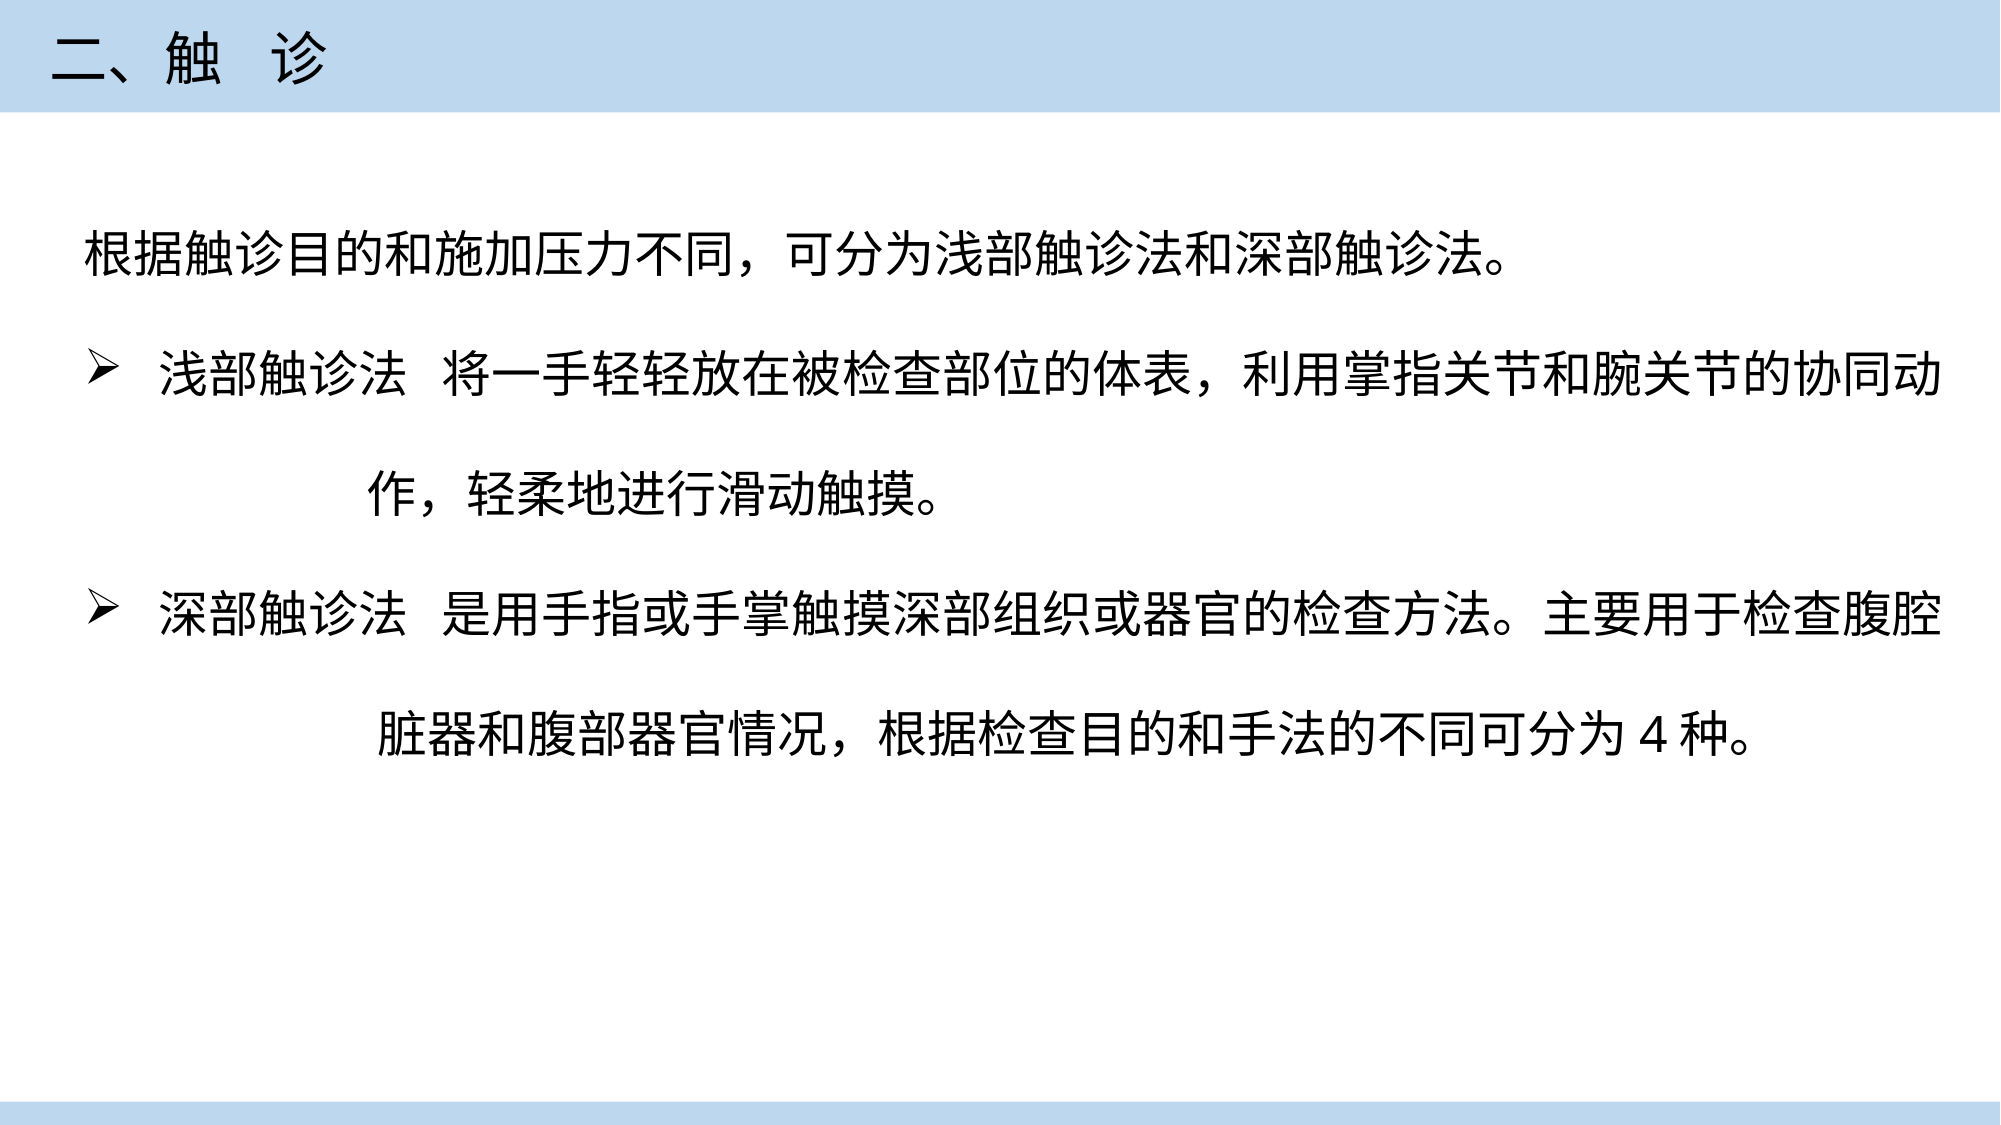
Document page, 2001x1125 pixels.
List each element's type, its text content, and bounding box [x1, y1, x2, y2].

text_box 根据触诊目的和施加压力不同，可分为浅部触诊法和深部触诊法。 浅部触诊法 将一手轻轻放在被检查部位的体表，利用掌指关节和腕关节的协同动 作，轻柔地进行滑动触摸。 深部触诊法 是用手指或手掌触摸深部组织或器官的检查方法。主要用于检查腹腔 脏器和腹部器官情况，根据检查目的和手法的不同可分为4种。 [69, 155, 1970, 991]
text_box 二、触 诊 [37, 15, 508, 98]
